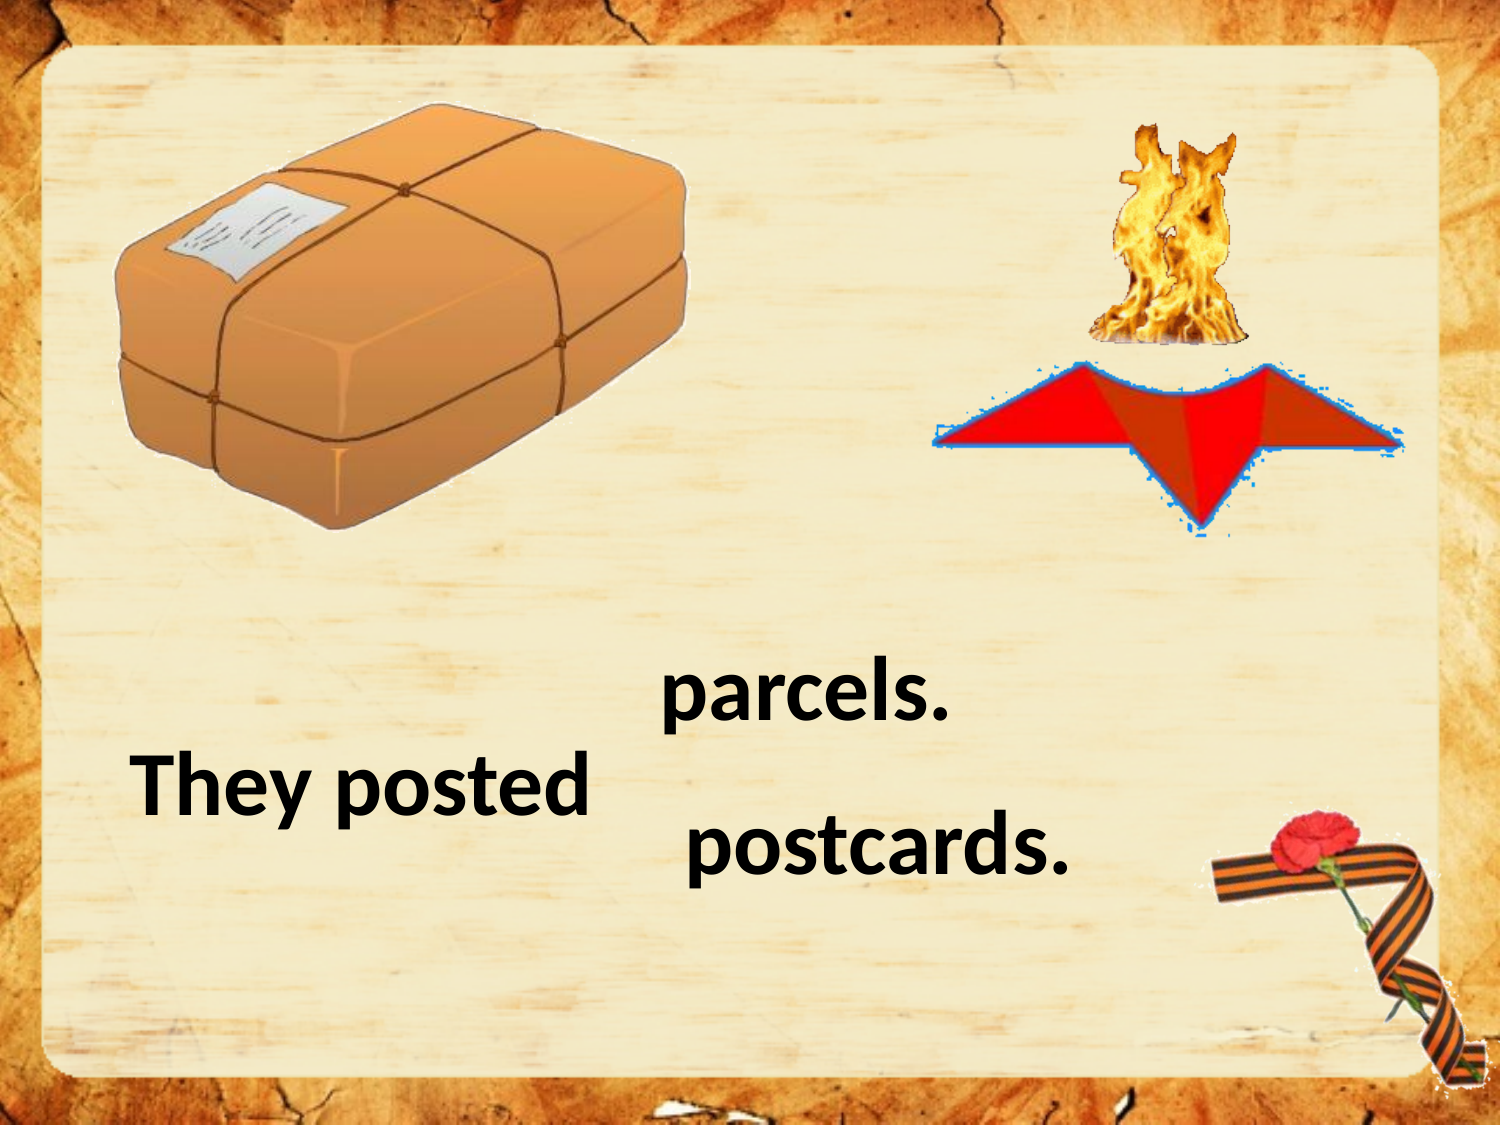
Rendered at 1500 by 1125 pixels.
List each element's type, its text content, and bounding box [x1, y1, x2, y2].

text_box They posted [114, 715, 609, 841]
text_box postcards. [669, 775, 1089, 900]
text_box parcels. [645, 621, 969, 747]
picture [0, 0, 1500, 1125]
